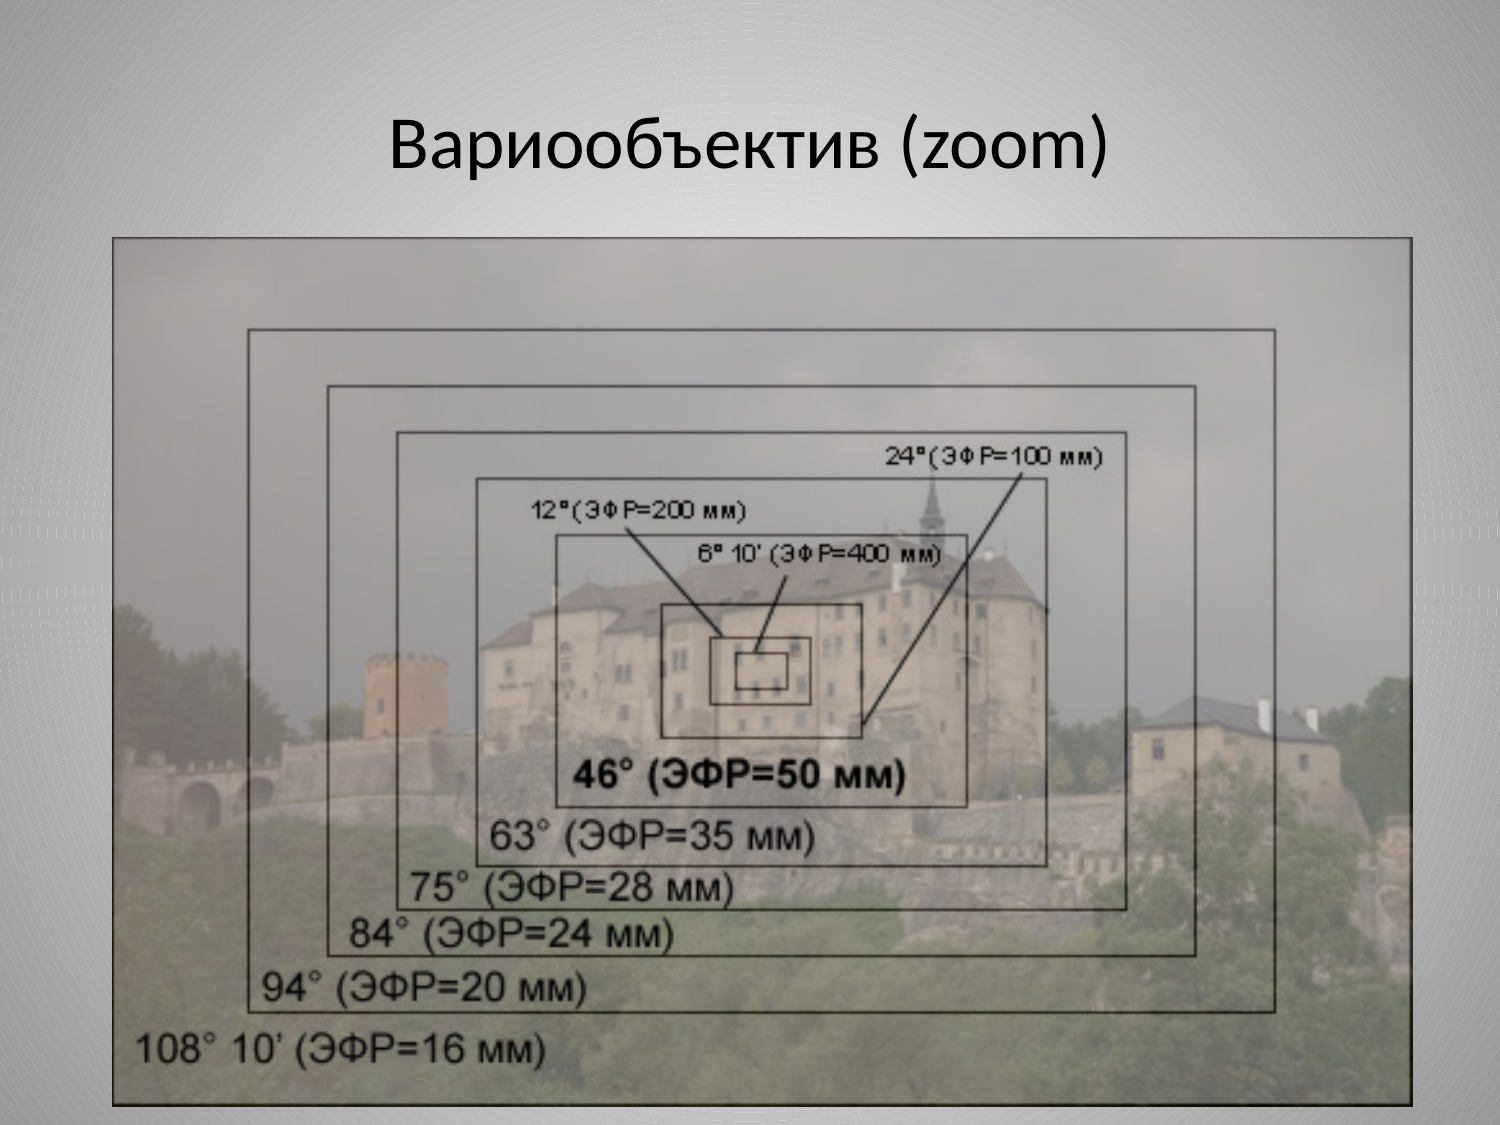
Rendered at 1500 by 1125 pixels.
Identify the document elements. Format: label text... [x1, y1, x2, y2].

slide_number 29 [1416, 1042, 1425, 1103]
title Вариообъектив (zoom) [75, 45, 1425, 233]
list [112, 237, 1413, 1107]
